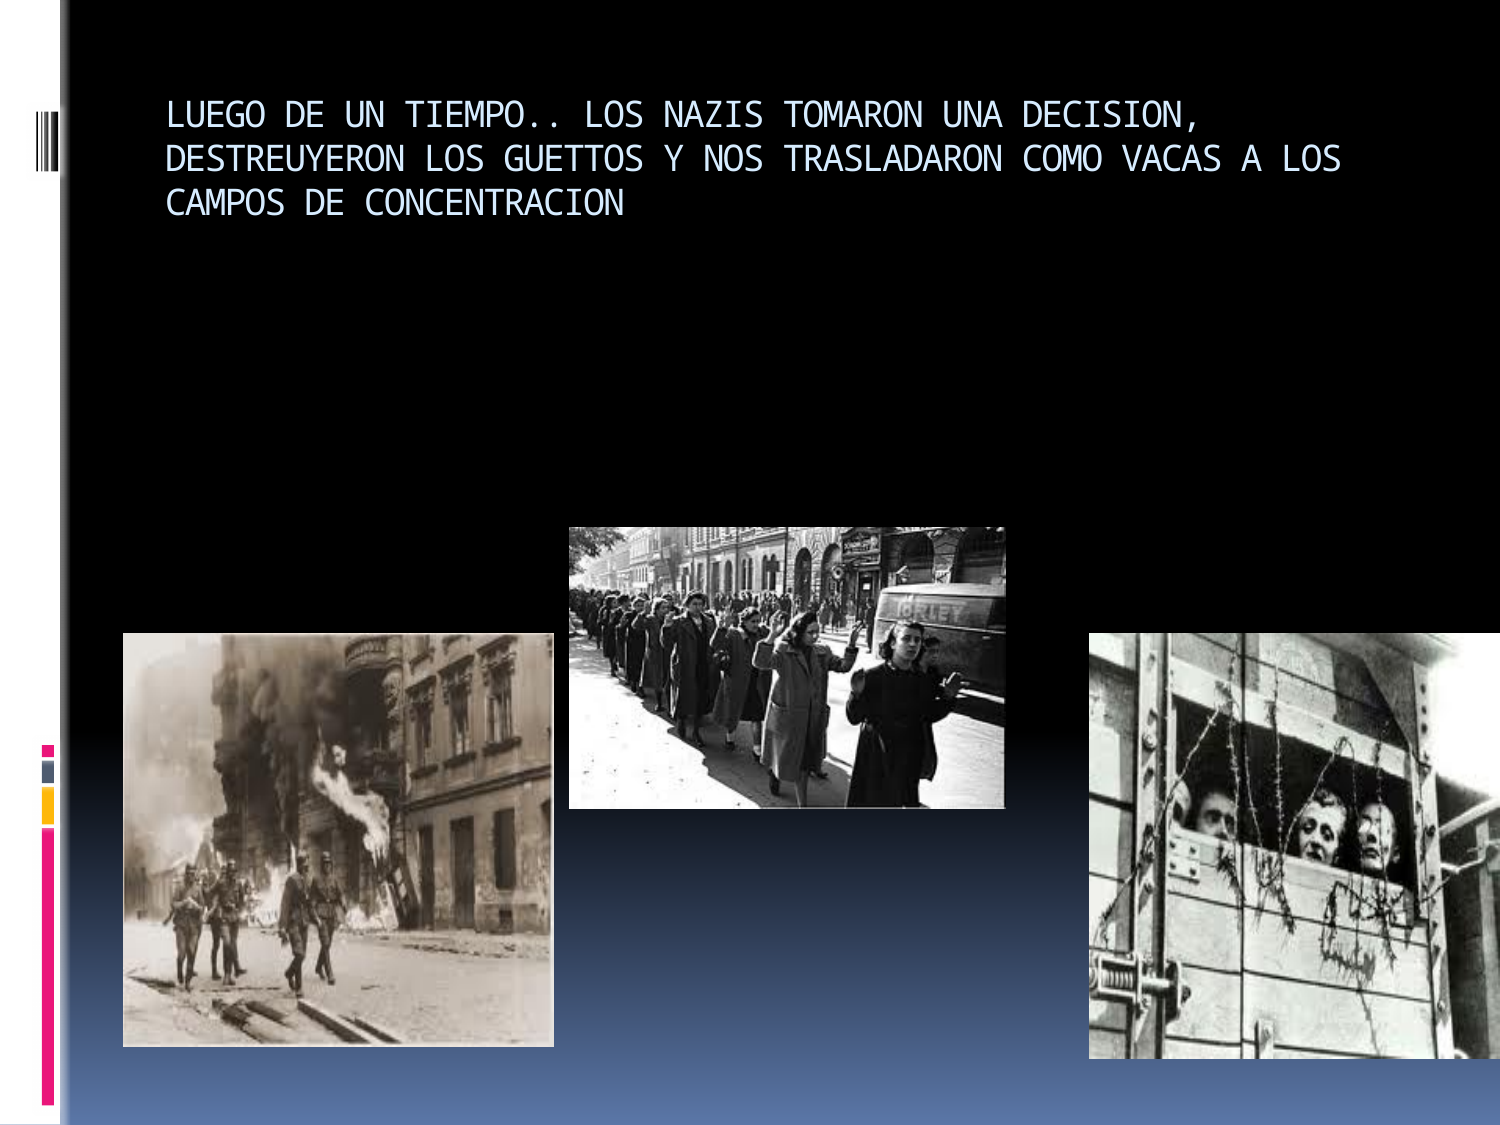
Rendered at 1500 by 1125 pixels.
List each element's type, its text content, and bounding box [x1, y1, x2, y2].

title LUEGO DE UN TIEMPO.. LOS NAZIS TOMARON UNA DECISION, DESTREUYERON LOS GUETTOS Y NOS TRASLADARON COMO VACAS A LOS CAMPOS DE CONCENTRACION [150, 83, 1425, 234]
picture [1088, 632, 1500, 1060]
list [568, 526, 1006, 809]
picture [123, 632, 554, 1048]
